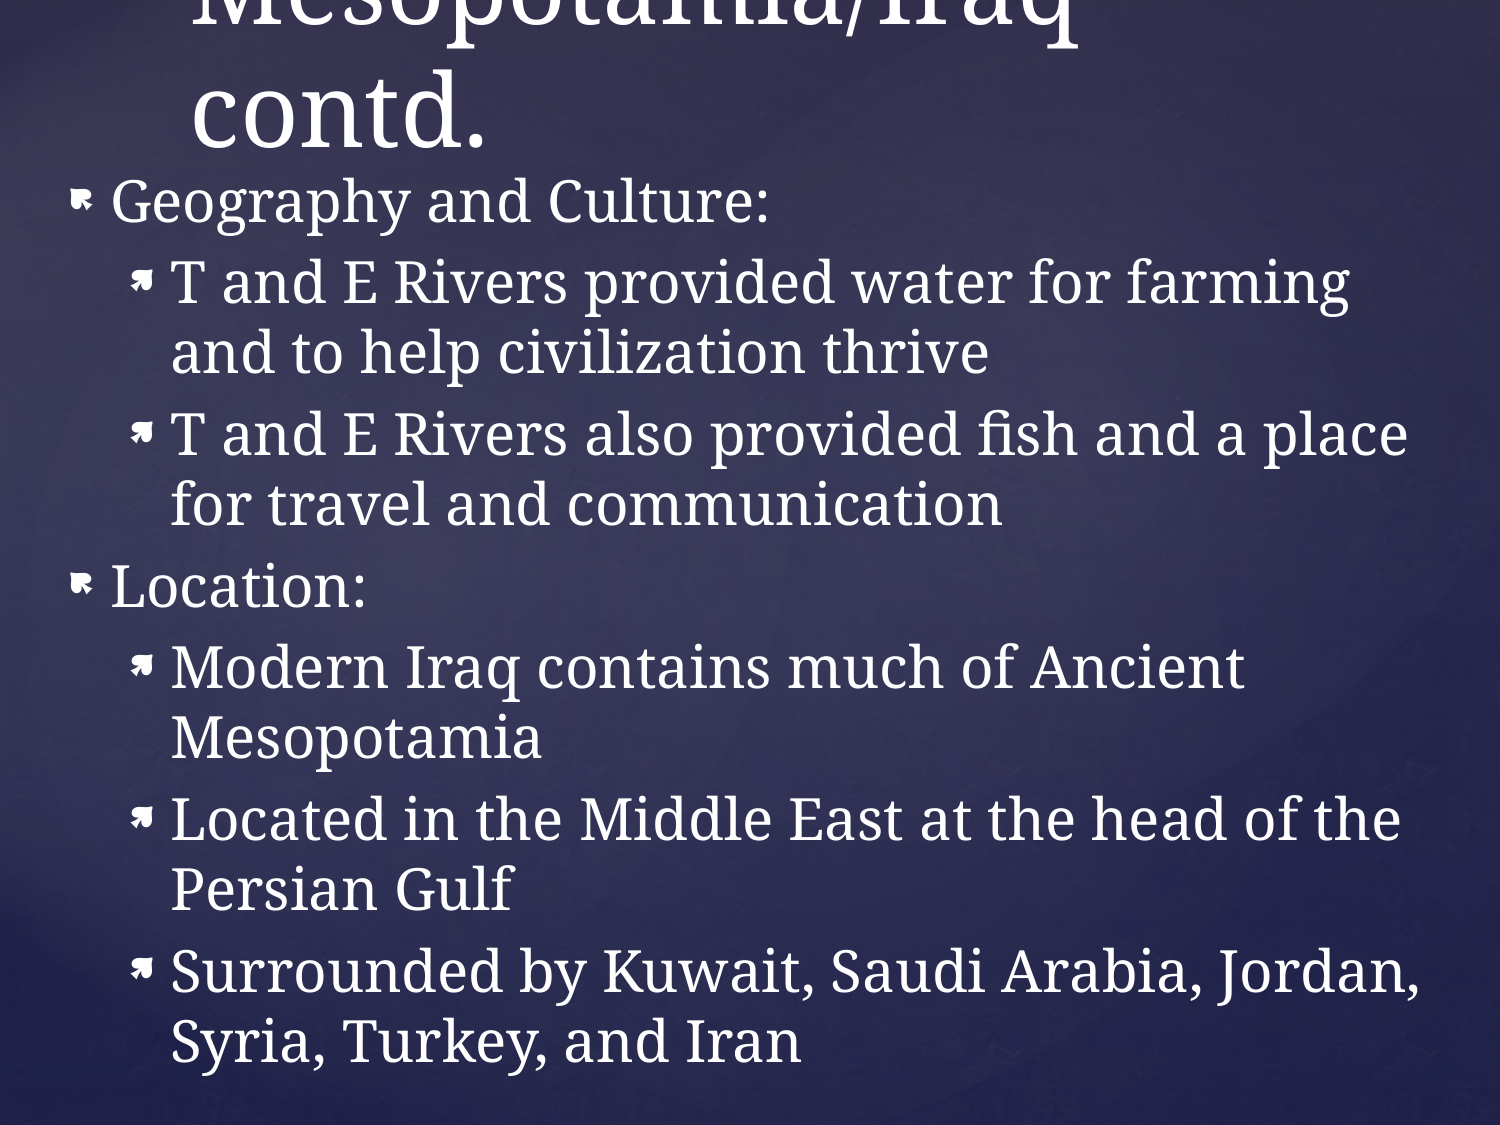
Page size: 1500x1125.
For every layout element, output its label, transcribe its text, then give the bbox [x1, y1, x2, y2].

list Geography and Culture: T and E Rivers provided water for farming and to help civilization thrive T and E Rivers also provided fish and a place for travel and communication Location: Modern Iraq contains much of Ancient Mesopotamia Located in the Middle East at the head of the Persian Gulf Surrounded by Kuwait, Saudi Arabia, Jordan, Syria, Turkey, and Iran [50, 174, 1463, 1063]
title Mesopotamia/Iraq contd. [174, 24, 1413, 175]
